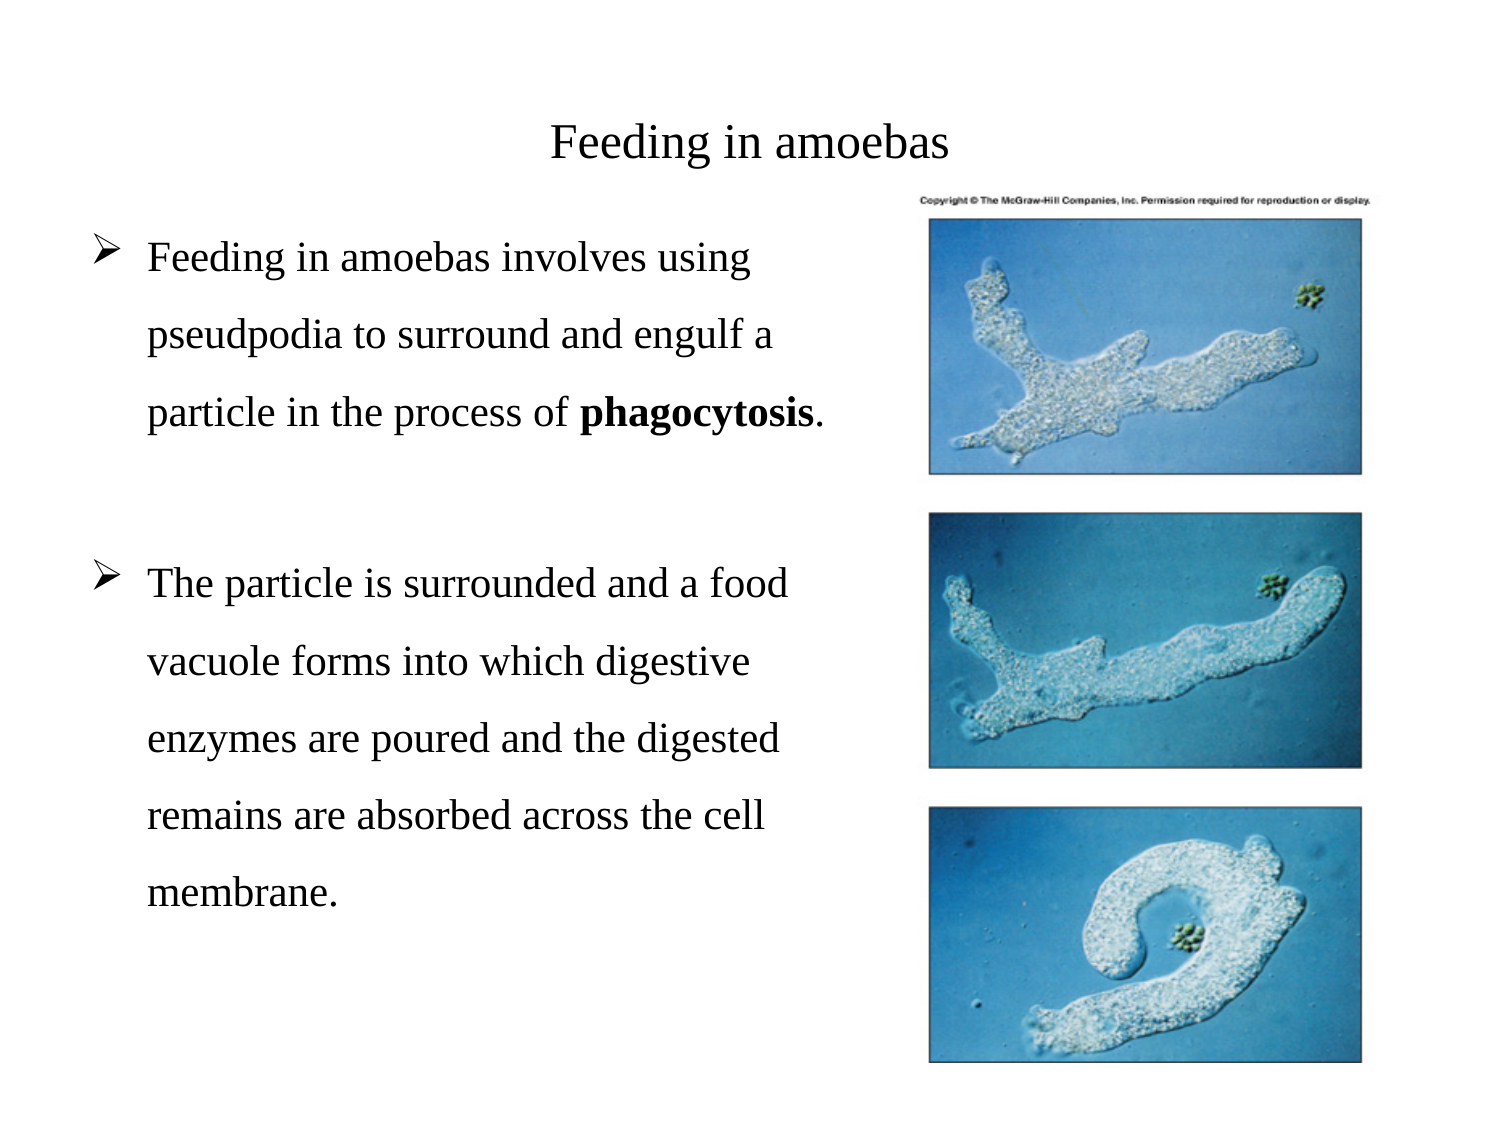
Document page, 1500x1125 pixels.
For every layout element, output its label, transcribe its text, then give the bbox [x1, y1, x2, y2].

picture [905, 194, 1388, 1063]
list Feeding in amoebas involves using pseudpodia to surround and engulf a particle in the process of phagocytosis. The particle is surrounded and a food vacuole forms into which digestive enzymes are poured and the digested remains are absorbed across the cell membrane. [75, 195, 875, 938]
title Feeding in amoebas [75, 45, 1425, 233]
